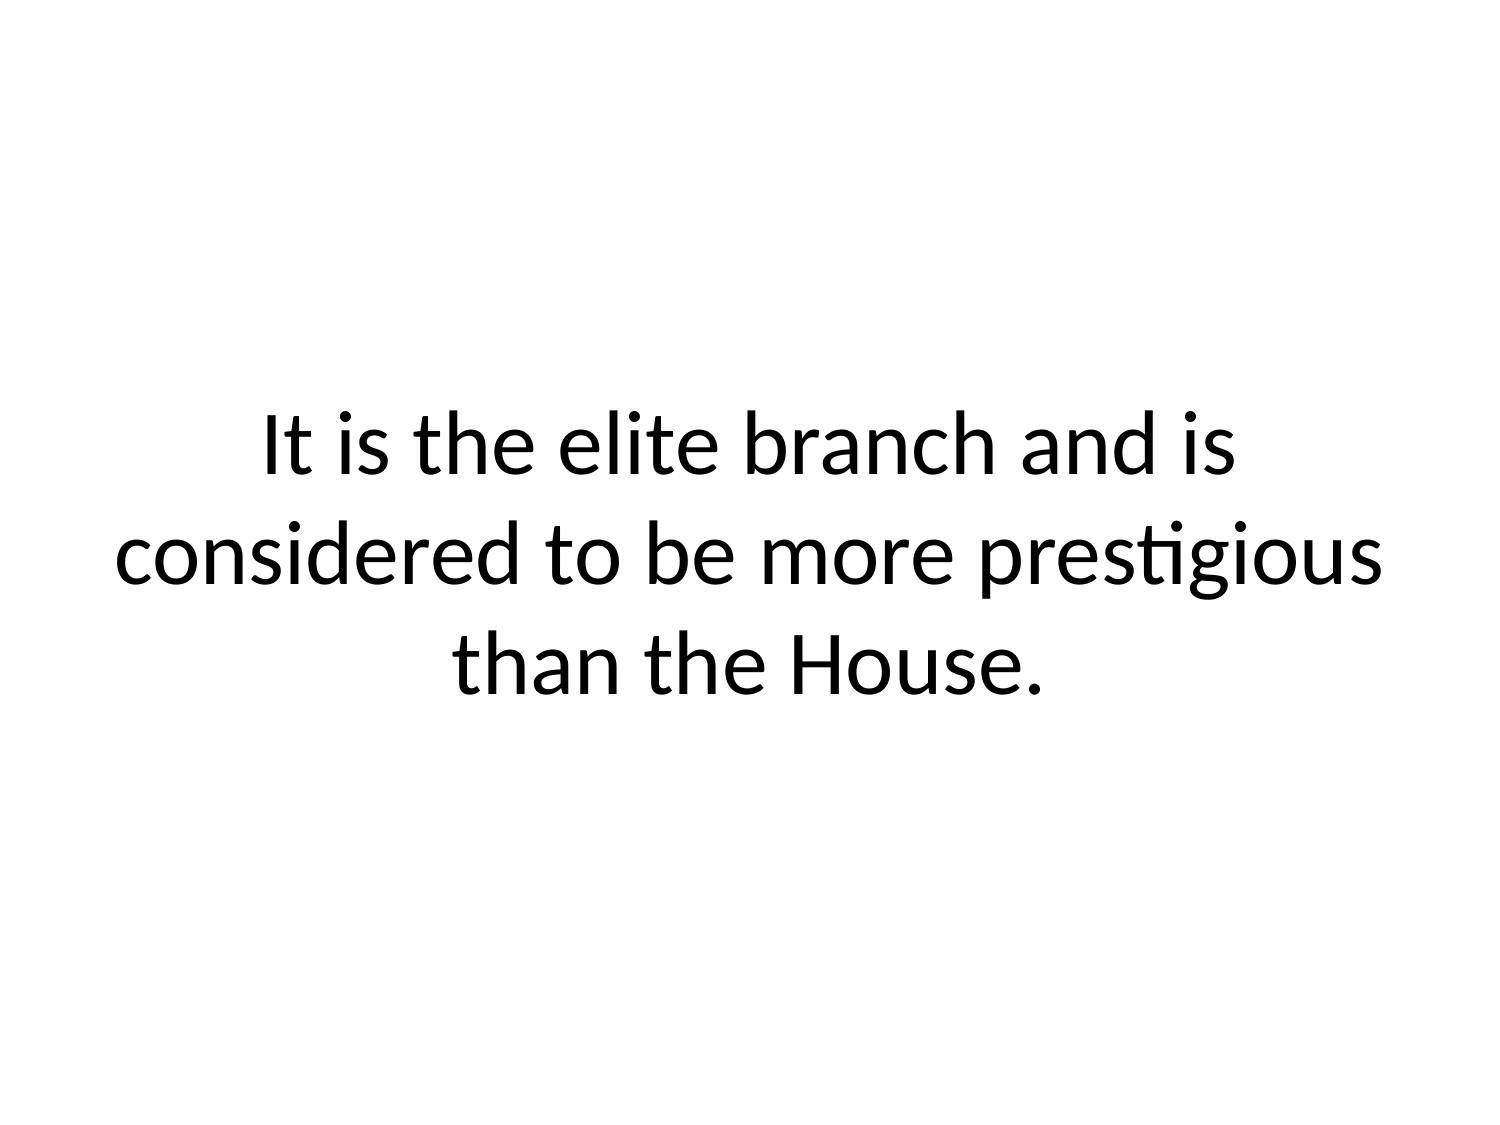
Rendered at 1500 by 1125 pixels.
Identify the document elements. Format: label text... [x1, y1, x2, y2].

title It is the elite branch and is considered to be more prestigious than the House. [74, 44, 1426, 1051]
